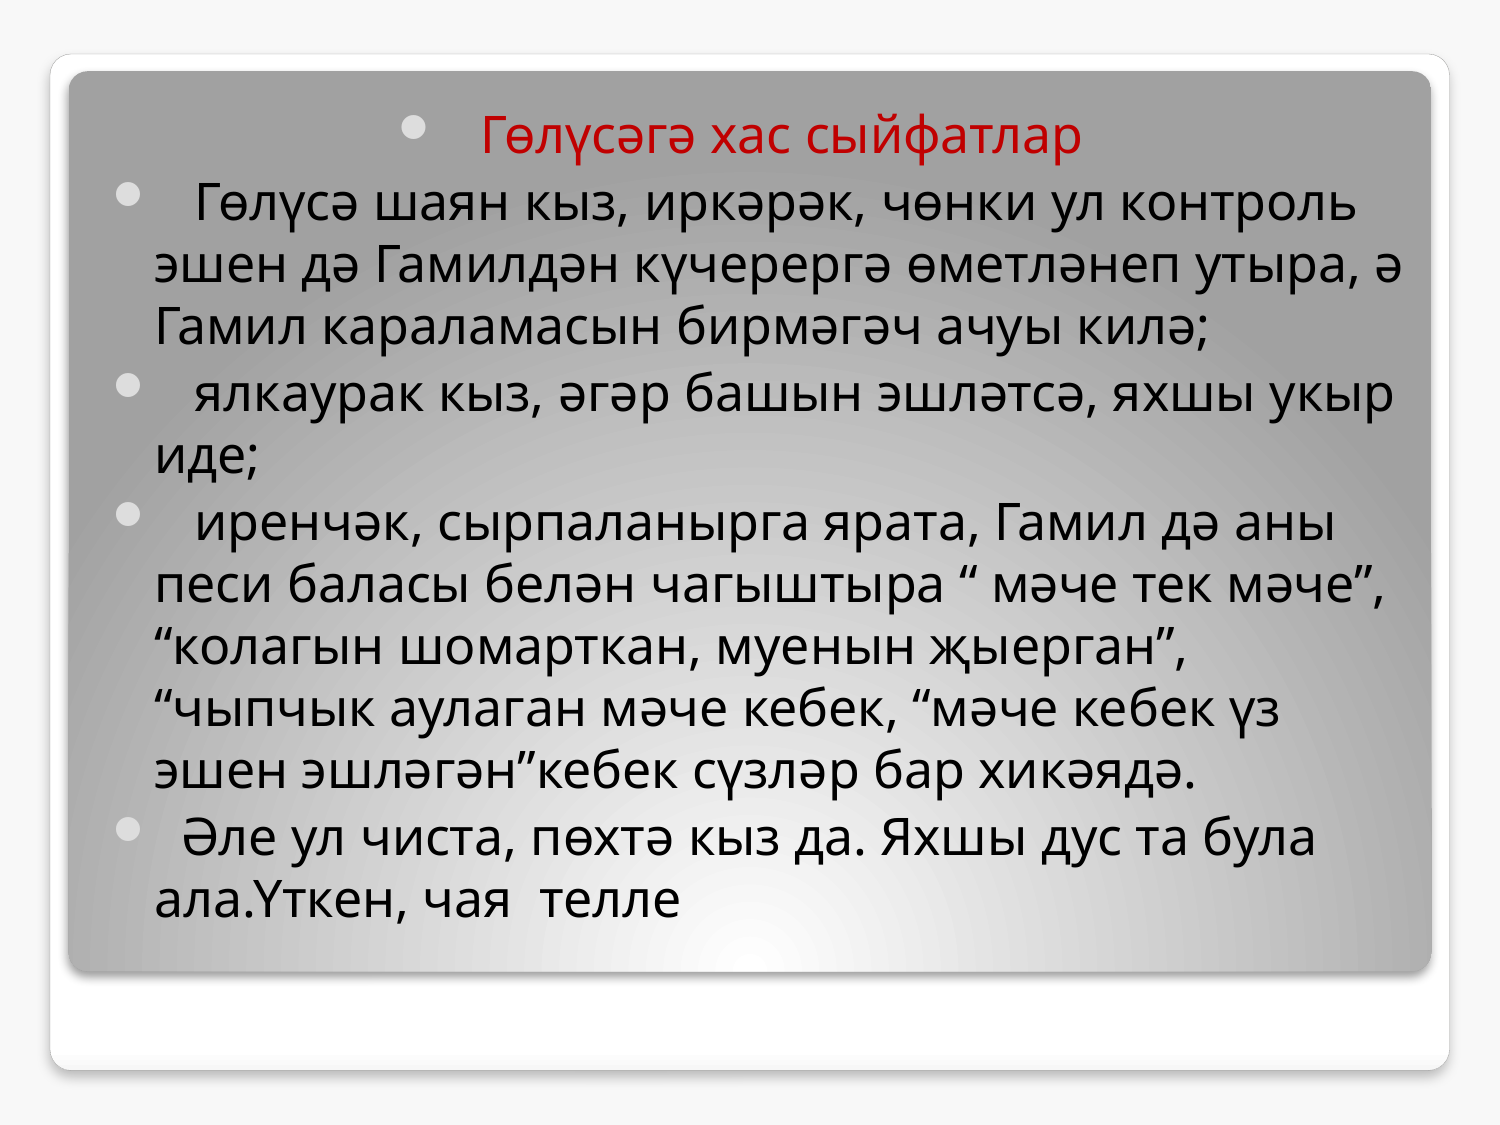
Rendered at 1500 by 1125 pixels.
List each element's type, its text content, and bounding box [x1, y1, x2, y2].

list Гөлүсәгә хас сыйфатлар Гөлүсә шаян кыз, иркәрәк, чөнки ул контроль эшен дә Гамилдән күчерергә өметләнеп утыра, ә Гамил караламасын бирмәгәч ачуы килә; ялкаурак кыз, әгәр башын эшләтсә, яхшы укыр иде; иренчәк, сырпаланырга ярата, Гамил дә аны песи баласы белән чагыштыра “ мәче тек мәче”, “колагын шомарткан, муенын җыерган”, “чыпчык аулаган мәче кебек, “мәче кебек үз эшен эшләгән”кебек сүзләр бар хикәядә. Әле ул чиста, пөхтә кыз да. Яхшы дус та була ала.Үткен, чая телле [82, 86, 1425, 950]
